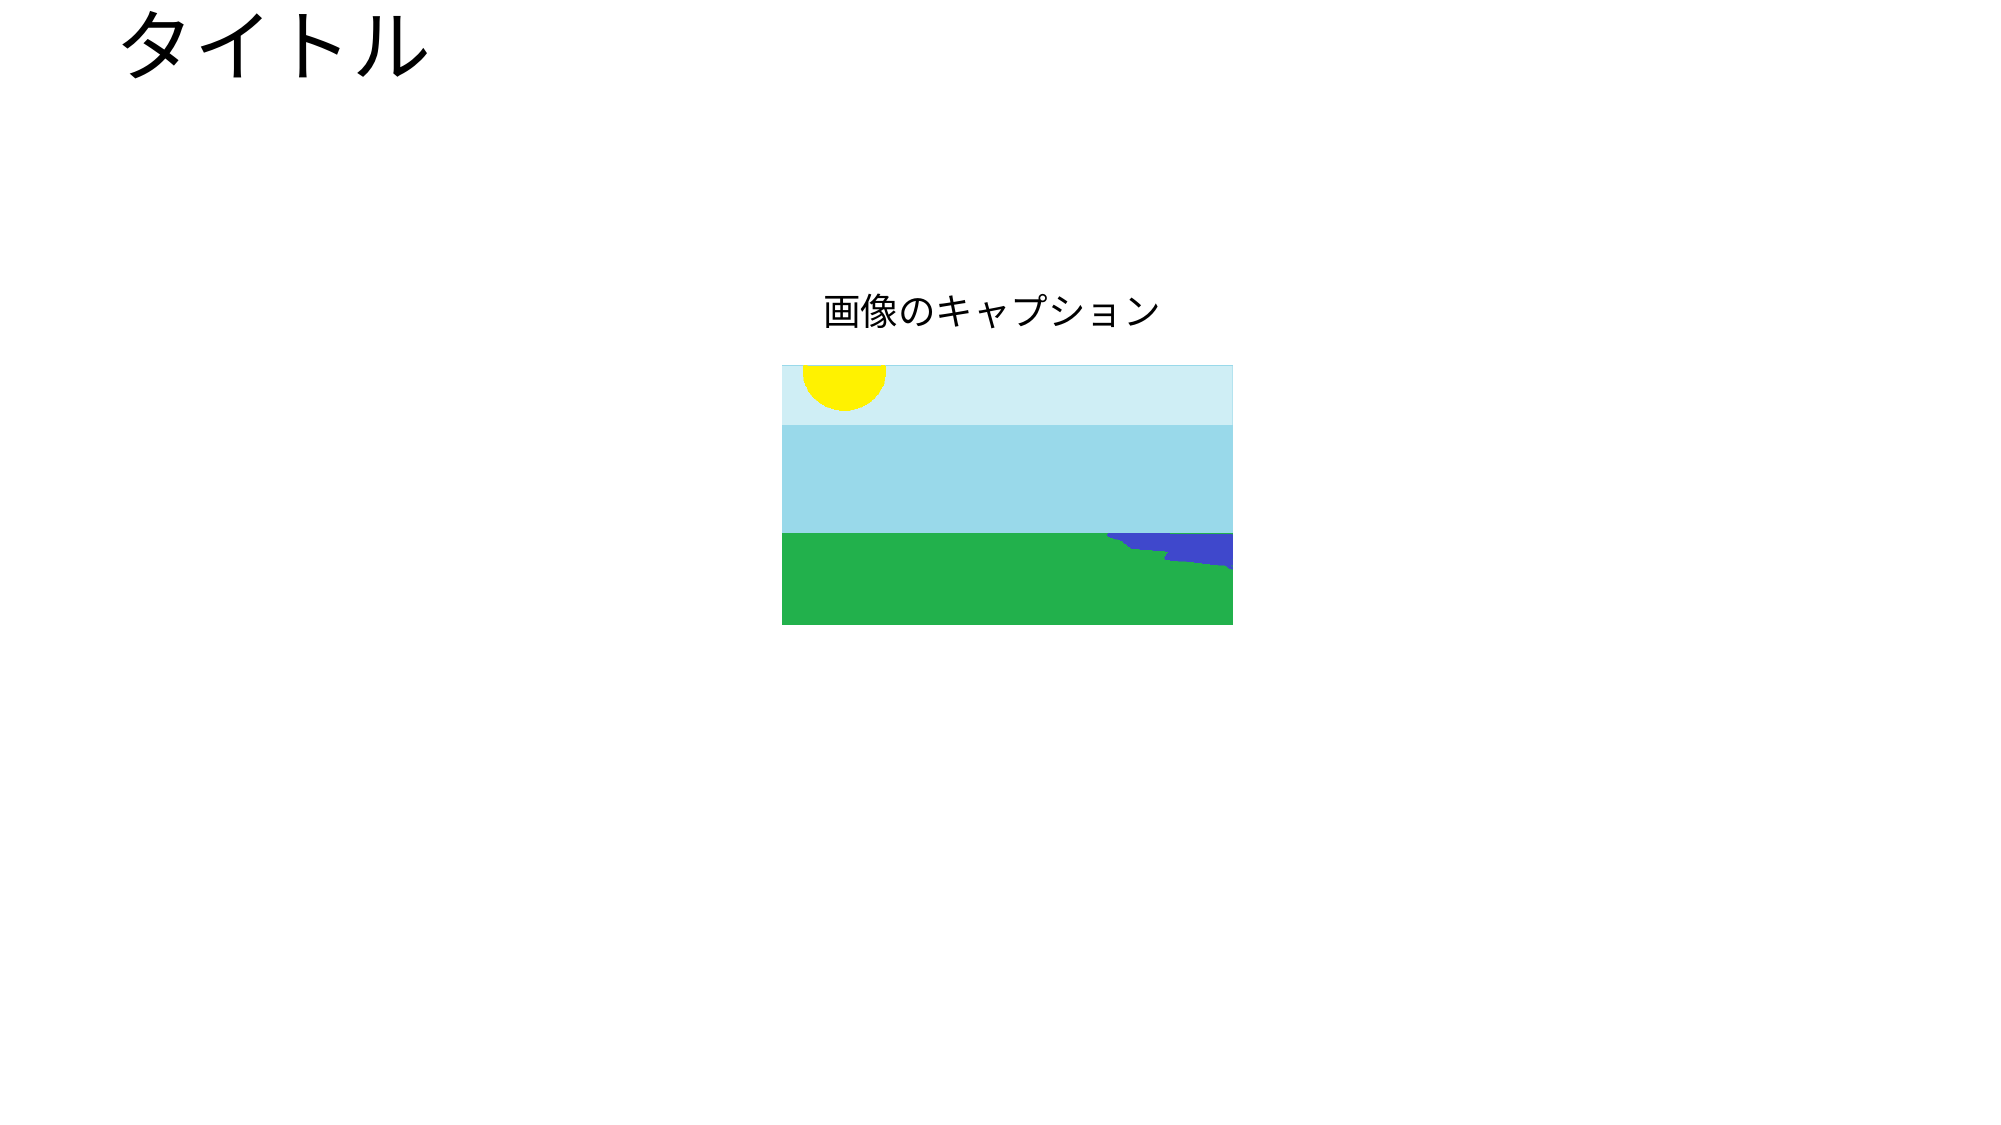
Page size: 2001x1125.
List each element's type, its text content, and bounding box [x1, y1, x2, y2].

text_box 画像のキャプション [808, 280, 1193, 341]
picture [782, 365, 1233, 625]
title タイトル [100, 0, 1826, 101]
